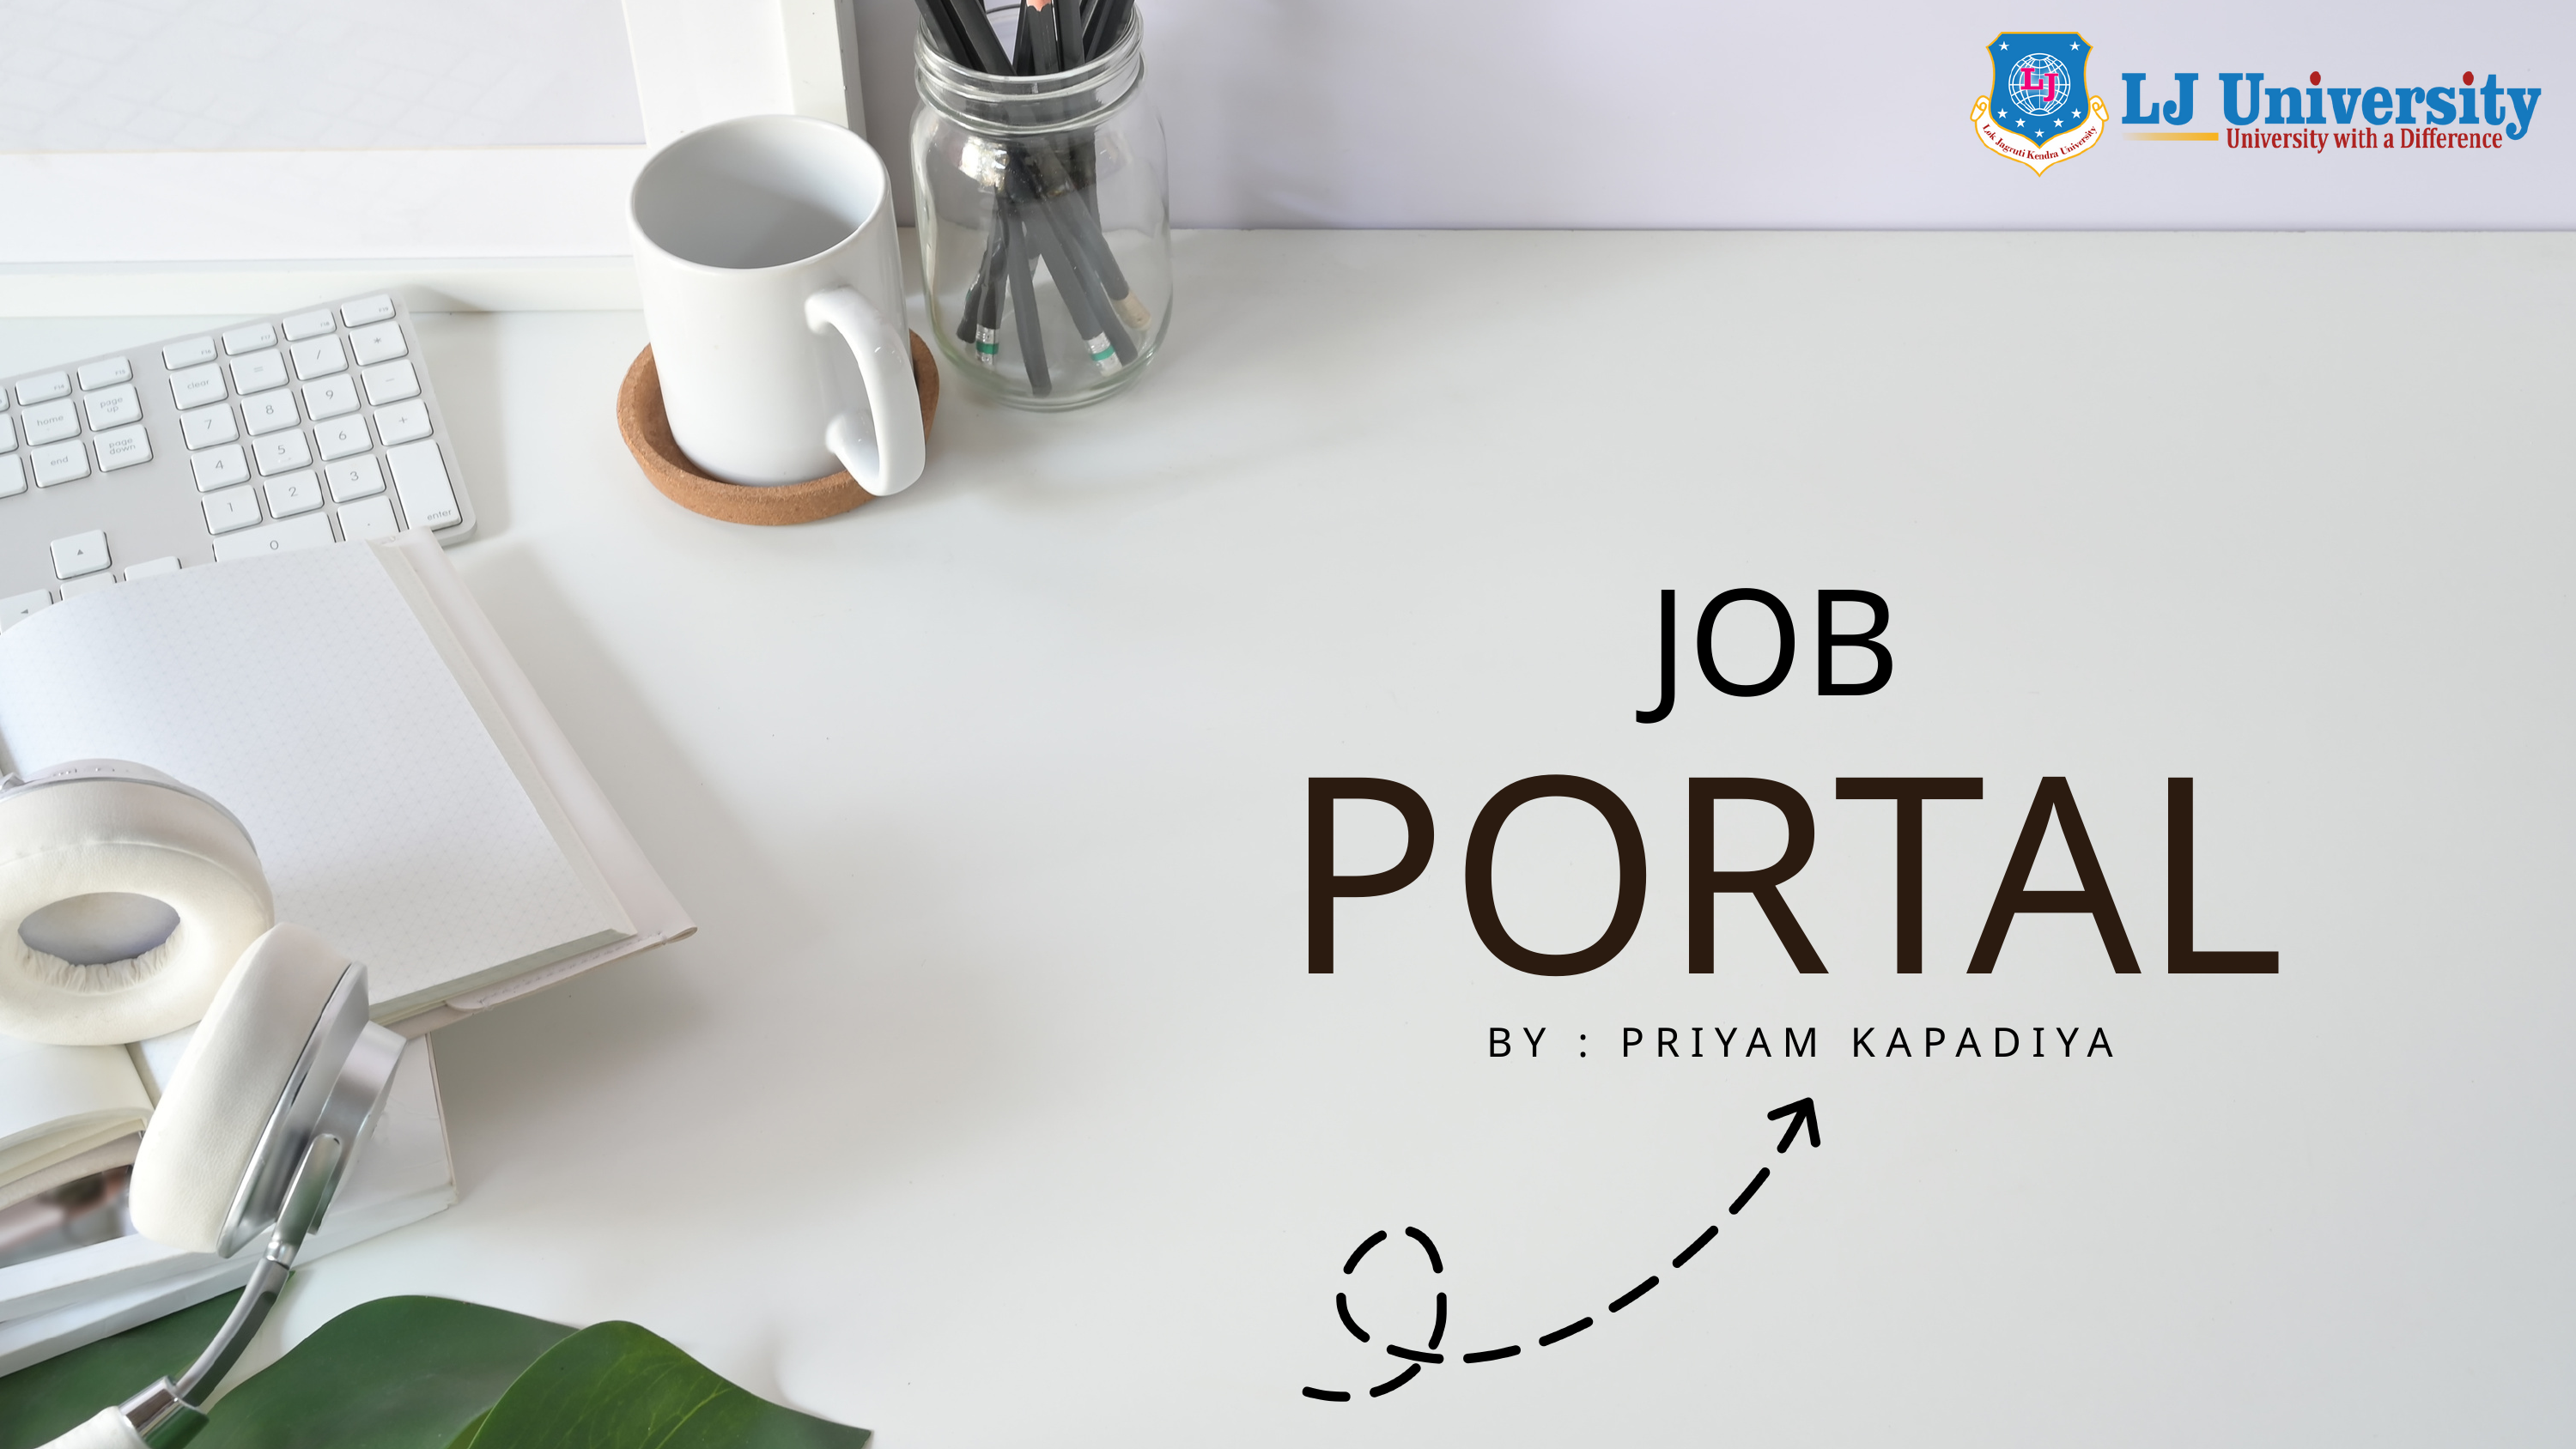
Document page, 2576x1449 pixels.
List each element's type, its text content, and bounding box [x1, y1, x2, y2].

text_box PORTAL [691, 645, 2287, 1029]
text_box JOB [1237, 518, 2312, 725]
text_box [1970, 32, 2542, 178]
text_box BY : PRIYAM KAPADIYA [1201, 1009, 2399, 1066]
text_box [0, 0, 2576, 1449]
text_box [1299, 1097, 1822, 1403]
